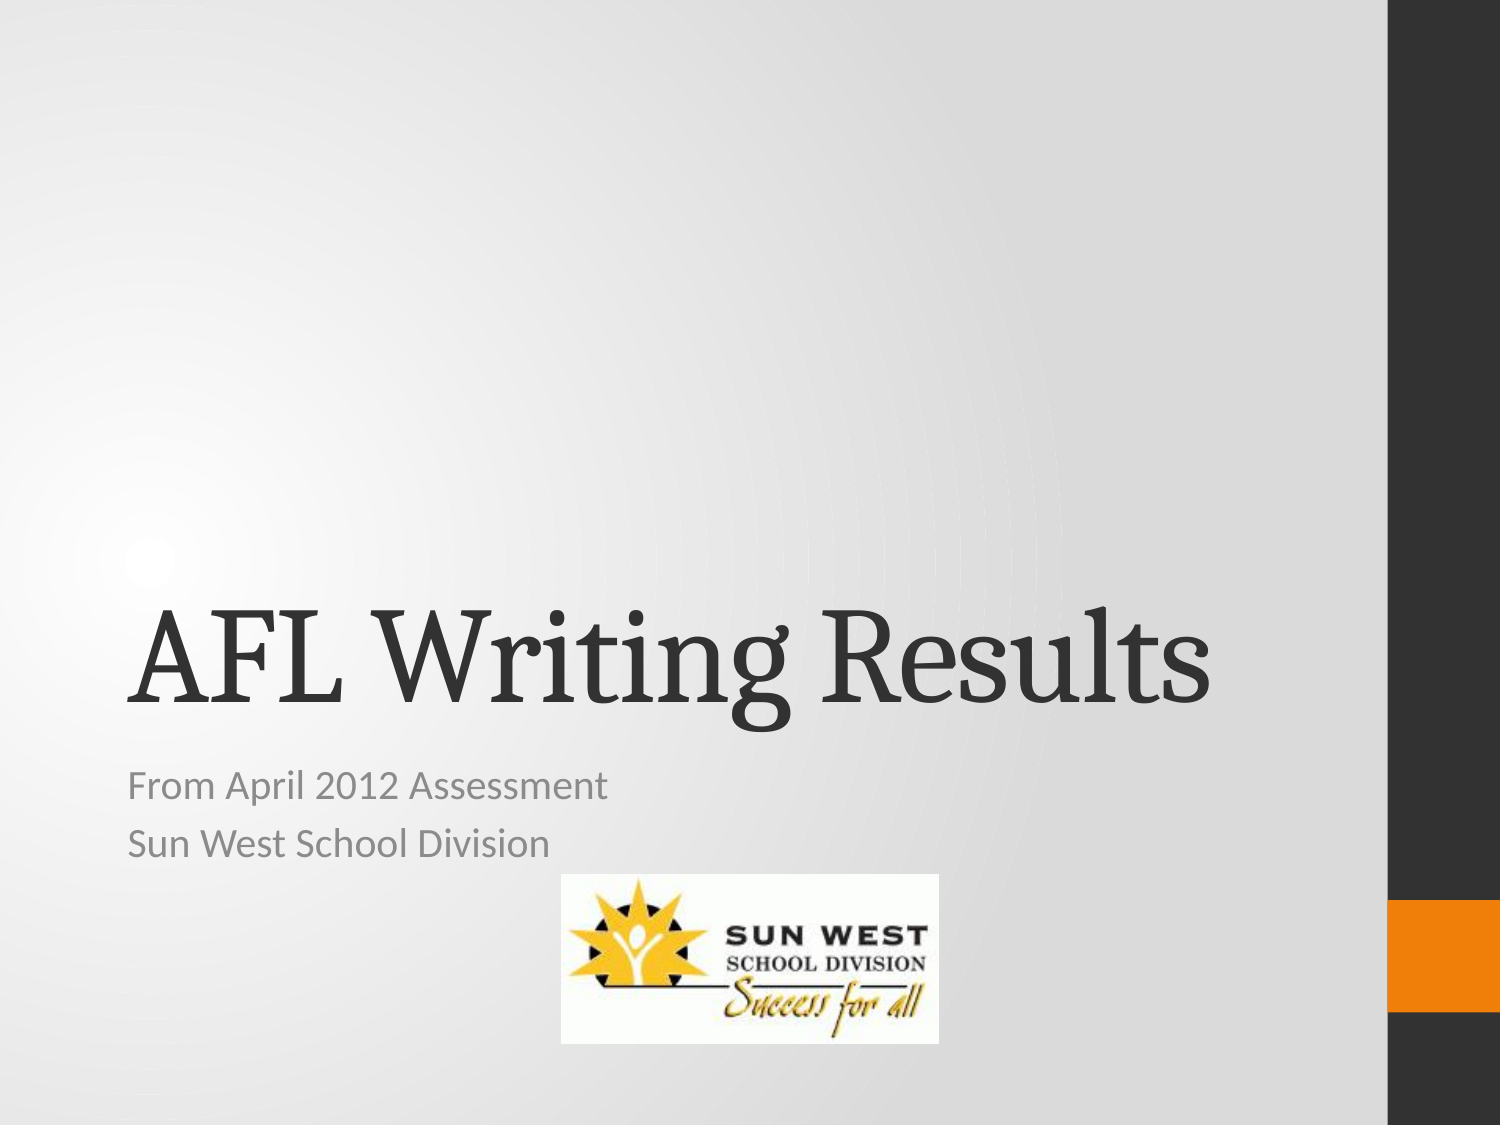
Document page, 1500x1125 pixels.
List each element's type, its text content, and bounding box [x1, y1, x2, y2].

picture [561, 874, 939, 1045]
title AFL Writing Results [112, 312, 1350, 738]
subtitle From April 2012 Assessment Sun West School Division [112, 750, 1173, 925]
